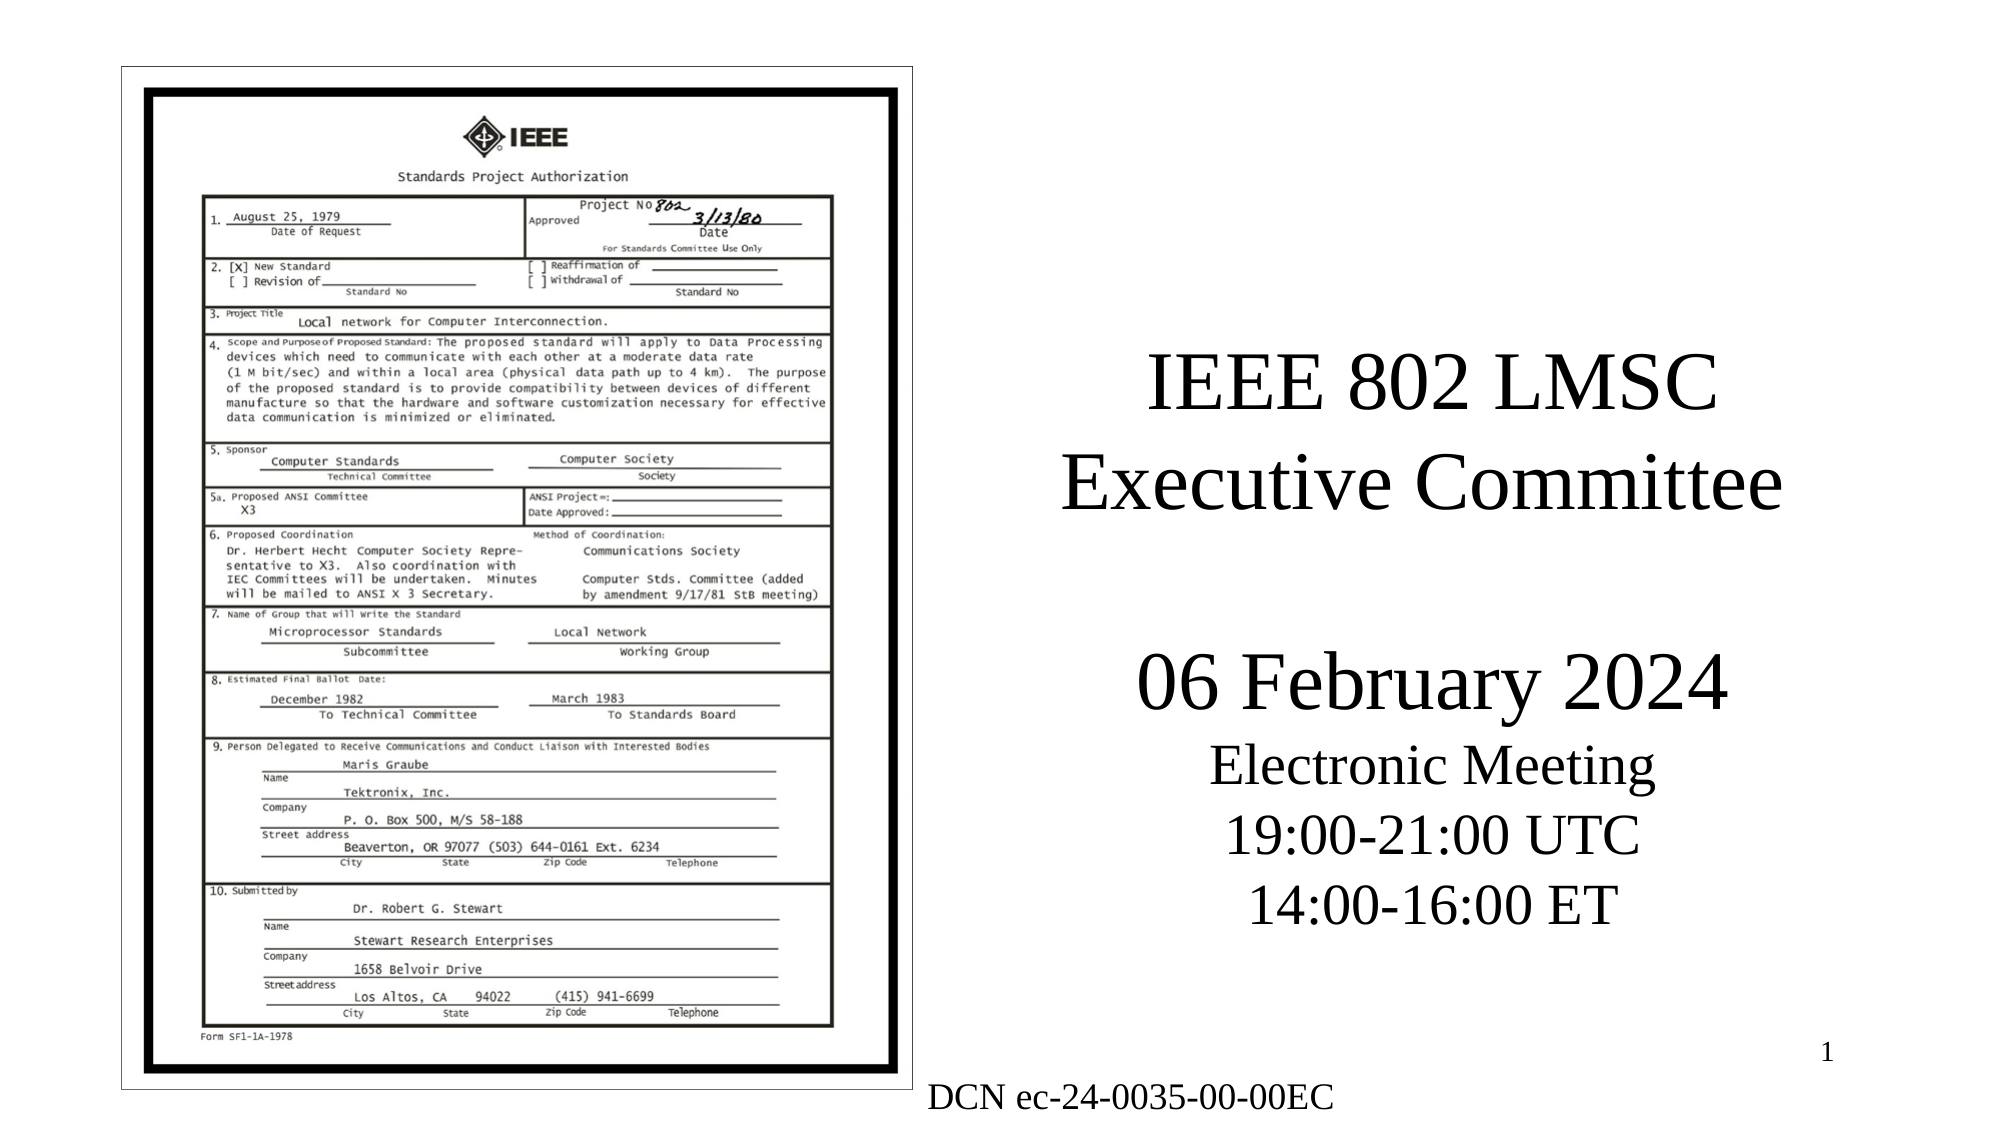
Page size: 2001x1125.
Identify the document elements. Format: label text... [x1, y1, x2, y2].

slide_number 1 [1433, 1024, 1851, 1101]
picture [121, 66, 913, 1090]
title IEEE 802 LMSC Executive Committee 06 February 2024 Electronic Meeting 19:00-21:00 UTC 14:00-16:00 ET [999, 637, 1867, 826]
text_box DCN ec-24-0035-00-00EC [912, 1064, 1780, 1125]
